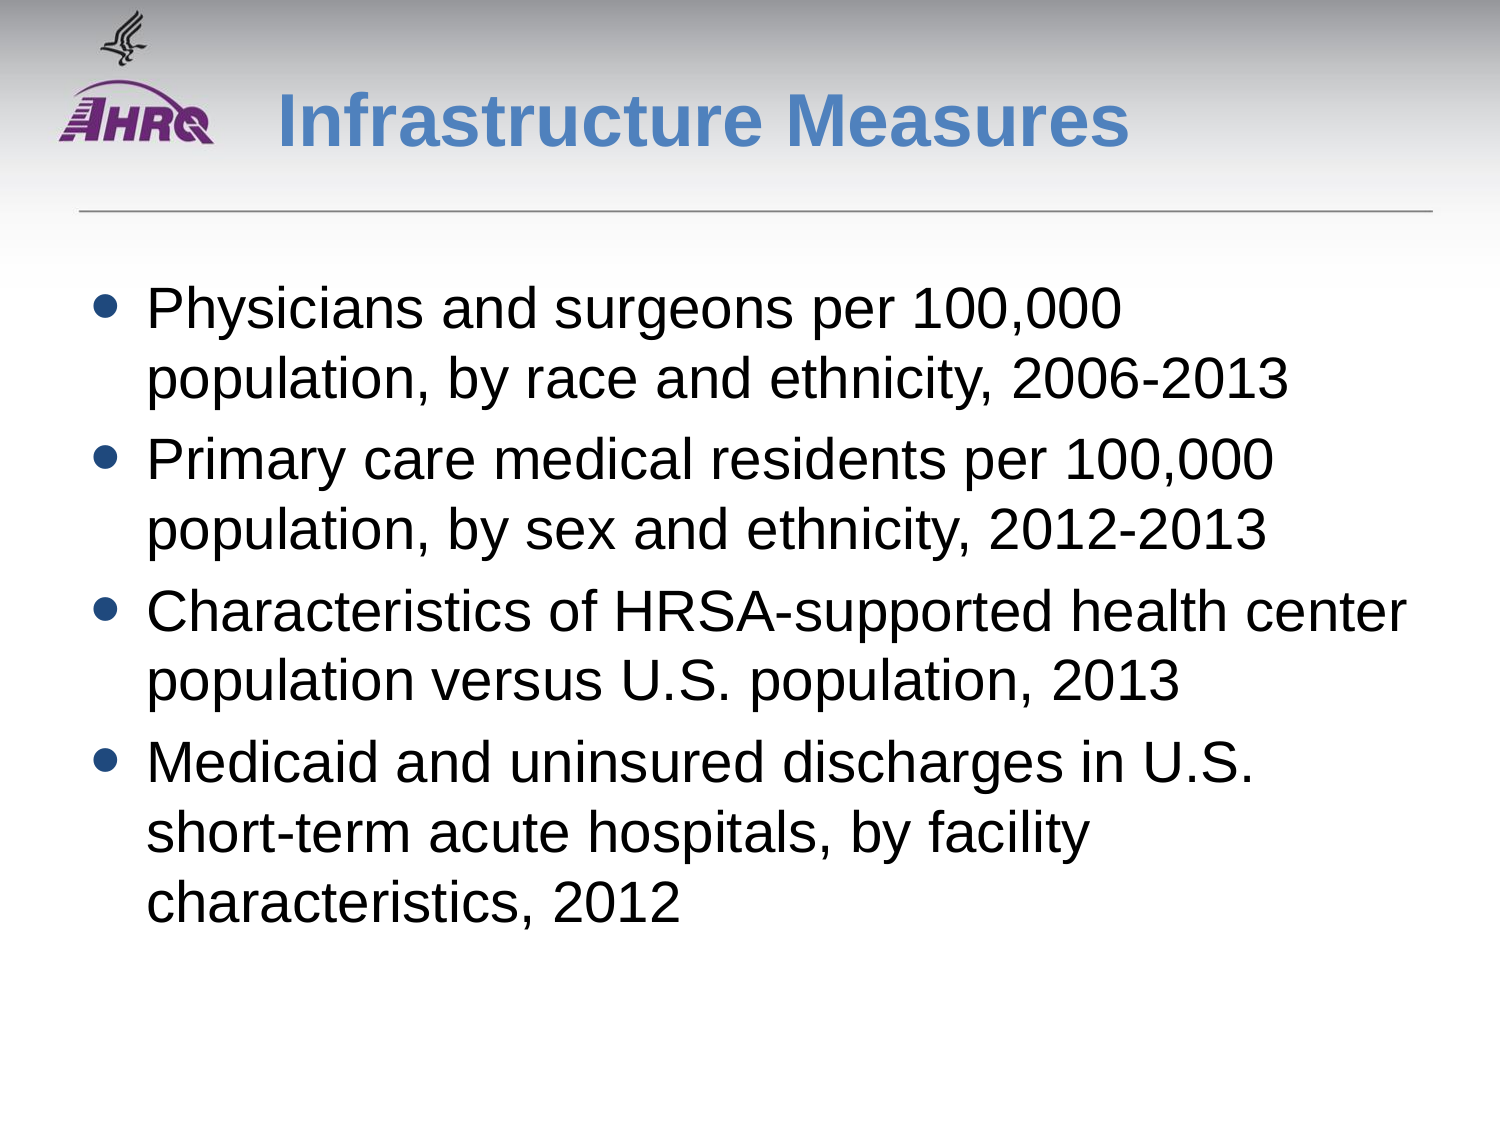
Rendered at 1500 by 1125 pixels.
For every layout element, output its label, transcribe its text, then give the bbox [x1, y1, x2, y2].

list Physicians and surgeons per 100,000 population, by race and ethnicity, 2006-2013 Primary care medical residents per 100,000 population, by sex and ethnicity, 2012-2013 Characteristics of HRSA-supported health center population versus U.S. population, 2013 Medicaid and uninsured discharges in U.S. short-term acute hospitals, by facility characteristics, 2012 [75, 262, 1425, 1005]
title Infrastructure Measures [262, 45, 1425, 188]
picture [0, 0, 1500, 1125]
